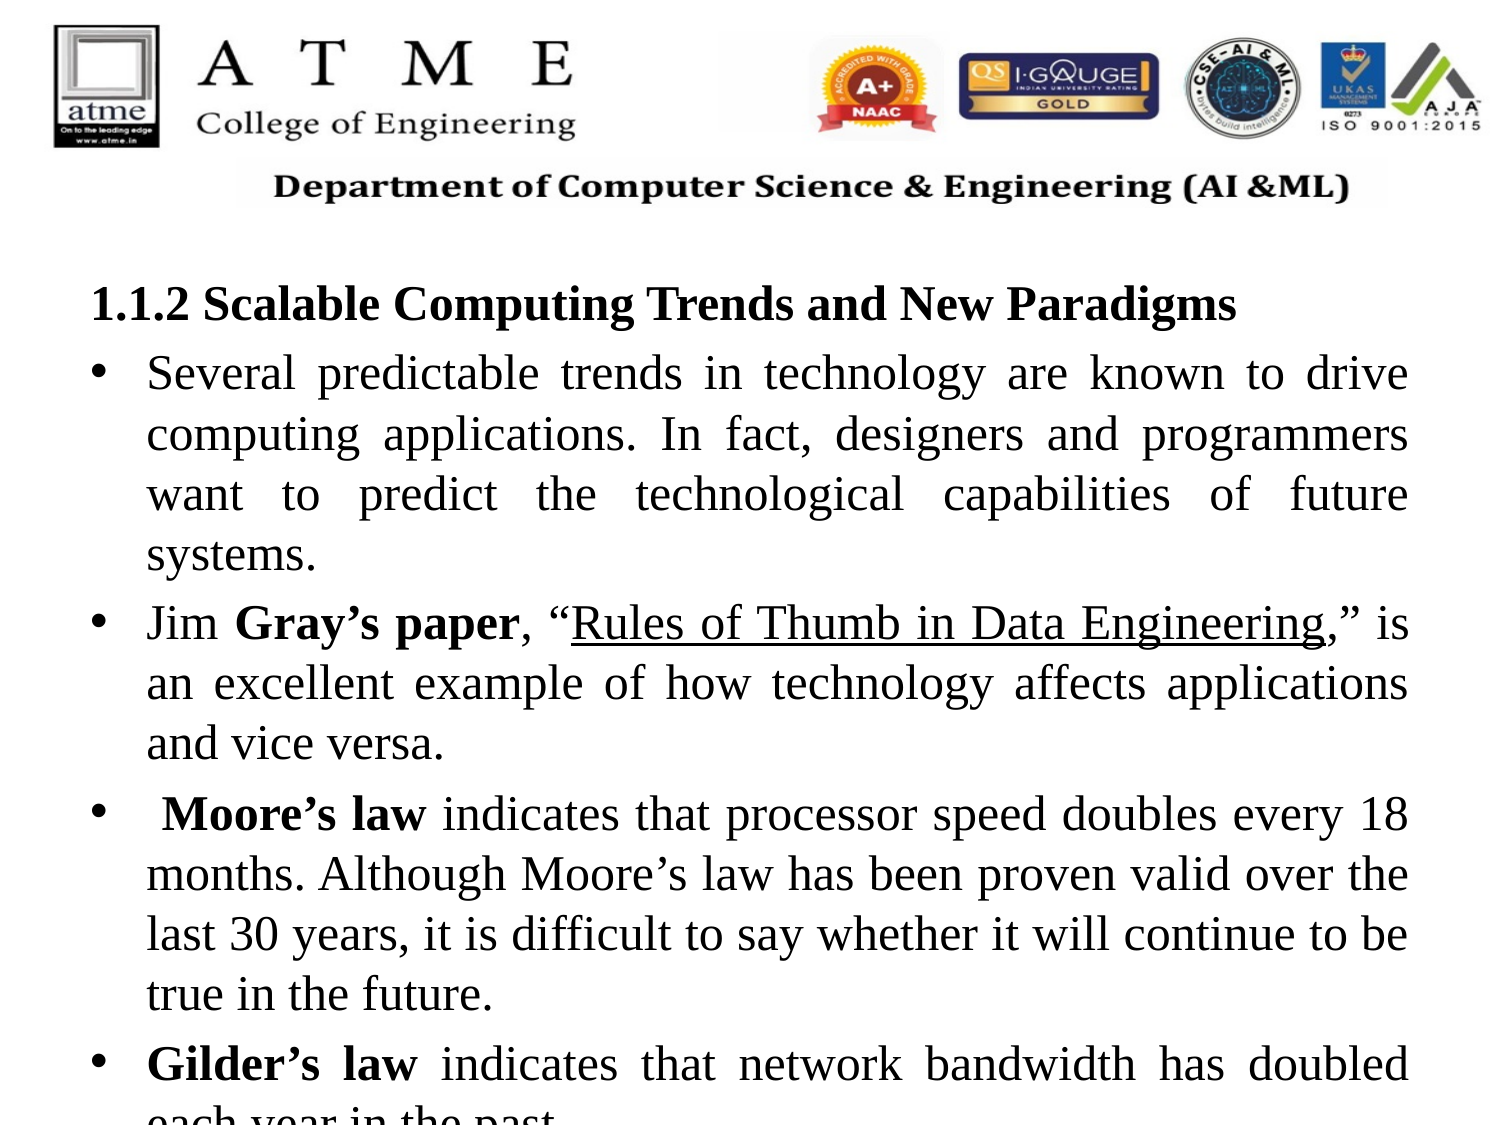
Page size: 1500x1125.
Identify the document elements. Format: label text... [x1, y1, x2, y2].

picture [24, 0, 1500, 226]
list 1.1.2 Scalable Computing Trends and New Paradigms Several predictable trends in technology are known to drive computing applications. In fact, designers and programmers want to predict the technological capabilities of future systems. Jim Gray’s paper, “Rules of Thumb in Data Engineering,” is an excellent example of how technology affects applications and vice versa. Moore’s law indicates that processor speed doubles every 18 months. Although Moore’s law has been proven valid over the last 30 years, it is difficult to say whether it will continue to be true in the future. Gilder’s law indicates that network bandwidth has doubled each year in the past. [75, 262, 1425, 1005]
